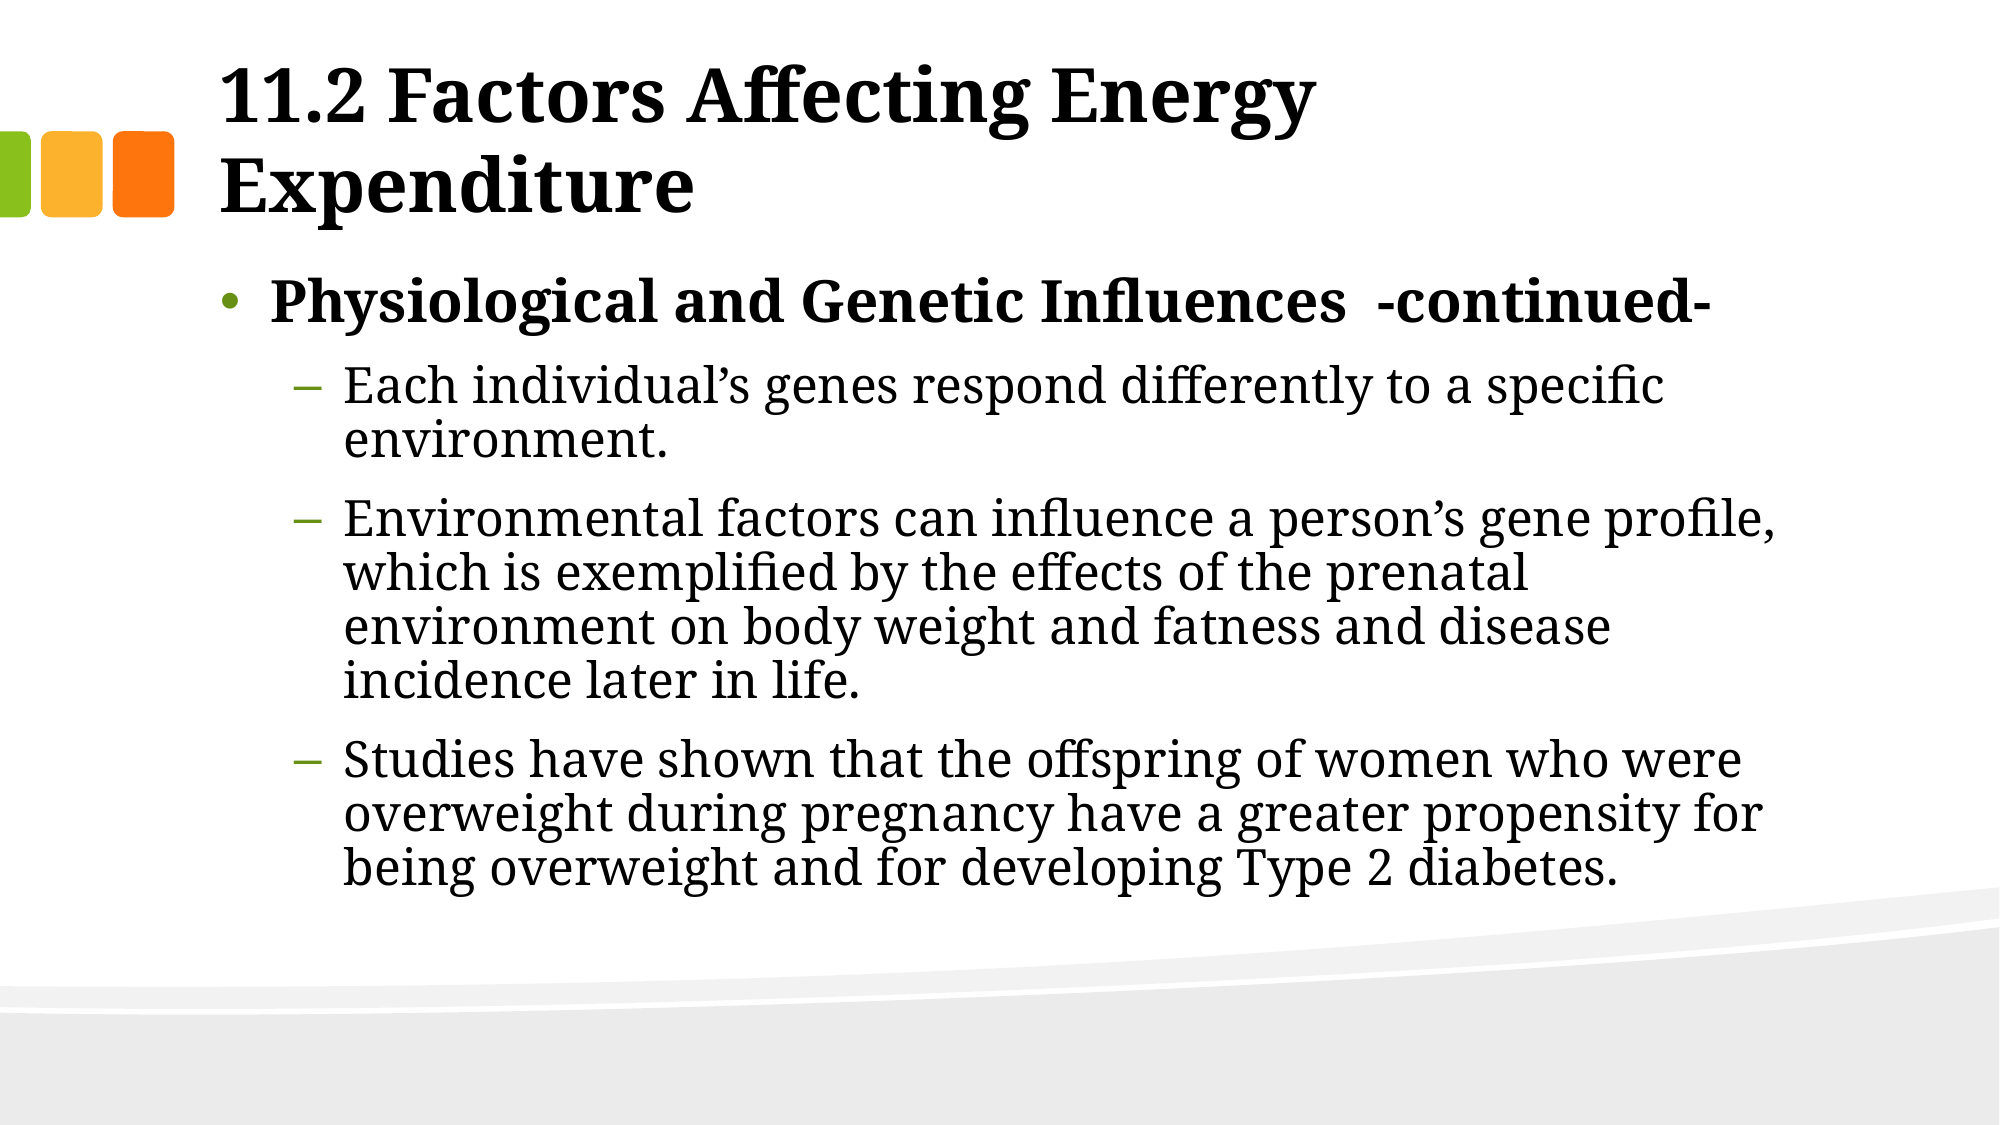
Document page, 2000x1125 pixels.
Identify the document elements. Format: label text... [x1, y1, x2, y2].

title 11.2 Factors Affecting Energy Expenditure [199, 24, 1800, 238]
list Physiological and Genetic Influences -continued- Each individual’s genes respond differently to a specific environment. Environmental factors can influence a person’s gene profile, which is exemplified by the effects of the prenatal environment on body weight and fatness and disease incidence later in life. Studies have shown that the offspring of women who were overweight during pregnancy have a greater propensity for being overweight and for developing Type 2 diabetes. [199, 262, 1800, 1013]
